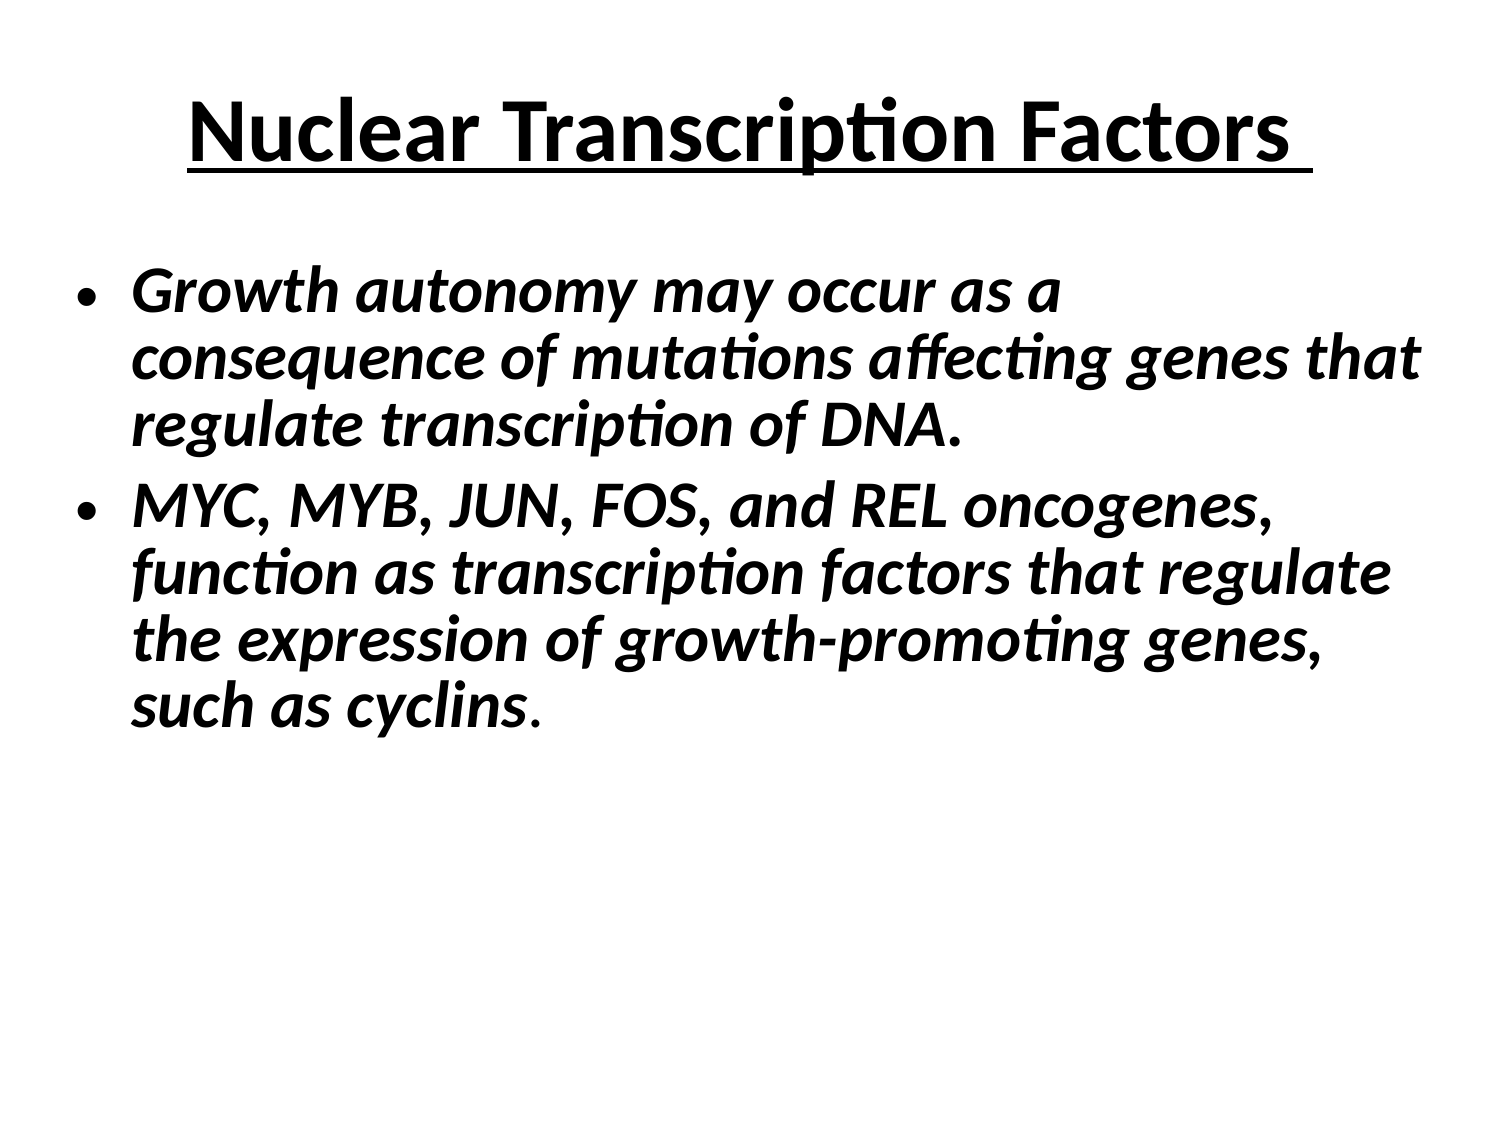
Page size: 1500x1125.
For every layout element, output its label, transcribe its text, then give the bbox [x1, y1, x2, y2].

list Growth autonomy may occur as a consequence of mutations affecting genes that regulate transcription of DNA. MYC, MYB, JUN, FOS, and REL oncogenes, function as transcription factors that regulate the expression of growth-promoting genes, such as cyclins. [75, 262, 1425, 1005]
title Nuclear Transcription Factors [75, 45, 1425, 233]
